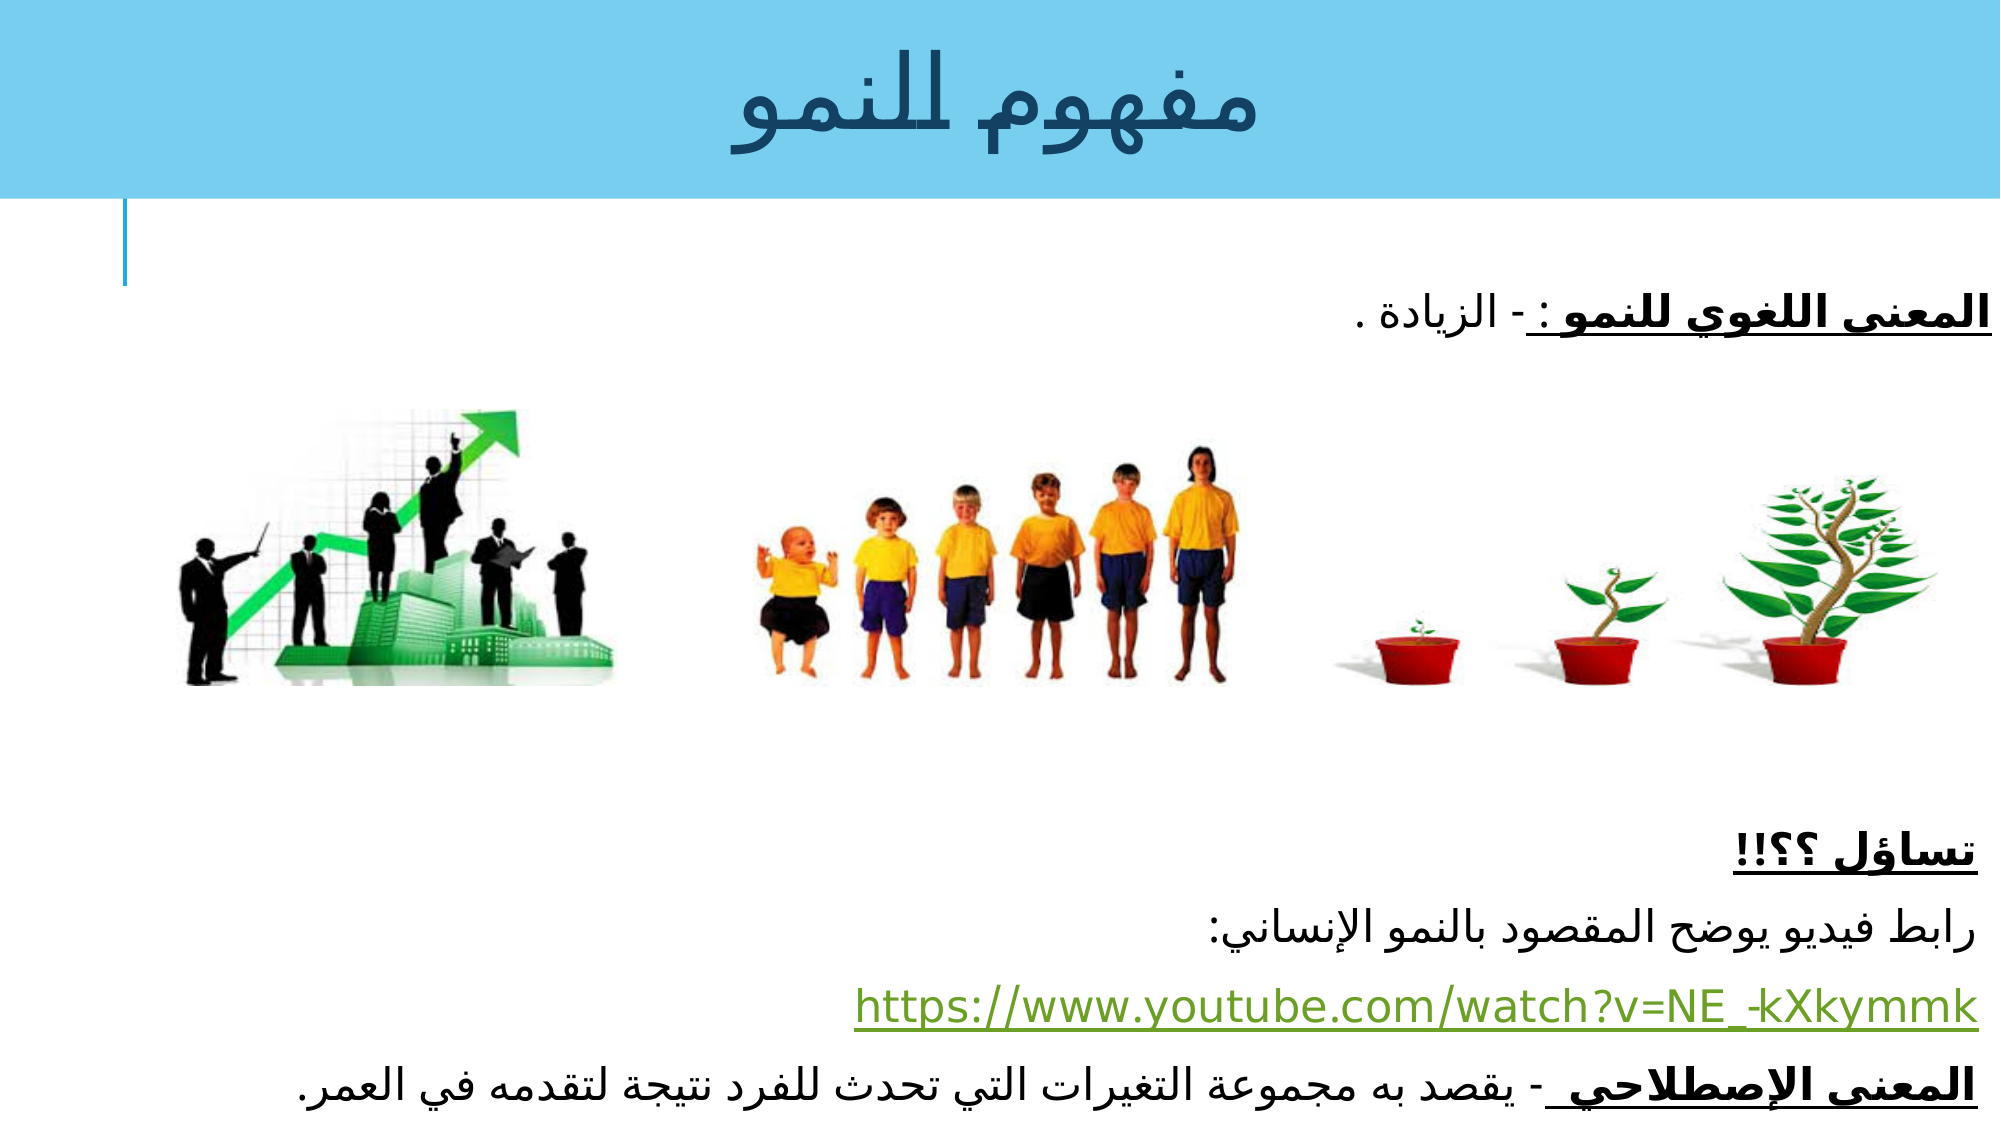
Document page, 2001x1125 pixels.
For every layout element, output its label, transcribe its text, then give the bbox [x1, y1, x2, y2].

title مفهوم النمو [0, 0, 2000, 198]
list المعنى اللغوي للنمو : - الزيادة . تساؤل ؟؟!! رابط فيديو يوضح المقصود بالنمو الإنساني: https://www.youtube.com/watch?v=NE_-kXkymmk المعنى الإصطلاحي - يقصد به مجموعة التغيرات التي تحدث للفرد نتيجة لتقدمه في العمر. [0, 198, 2000, 1125]
picture [147, 408, 670, 686]
picture [752, 438, 1248, 687]
picture [1330, 475, 1938, 686]
